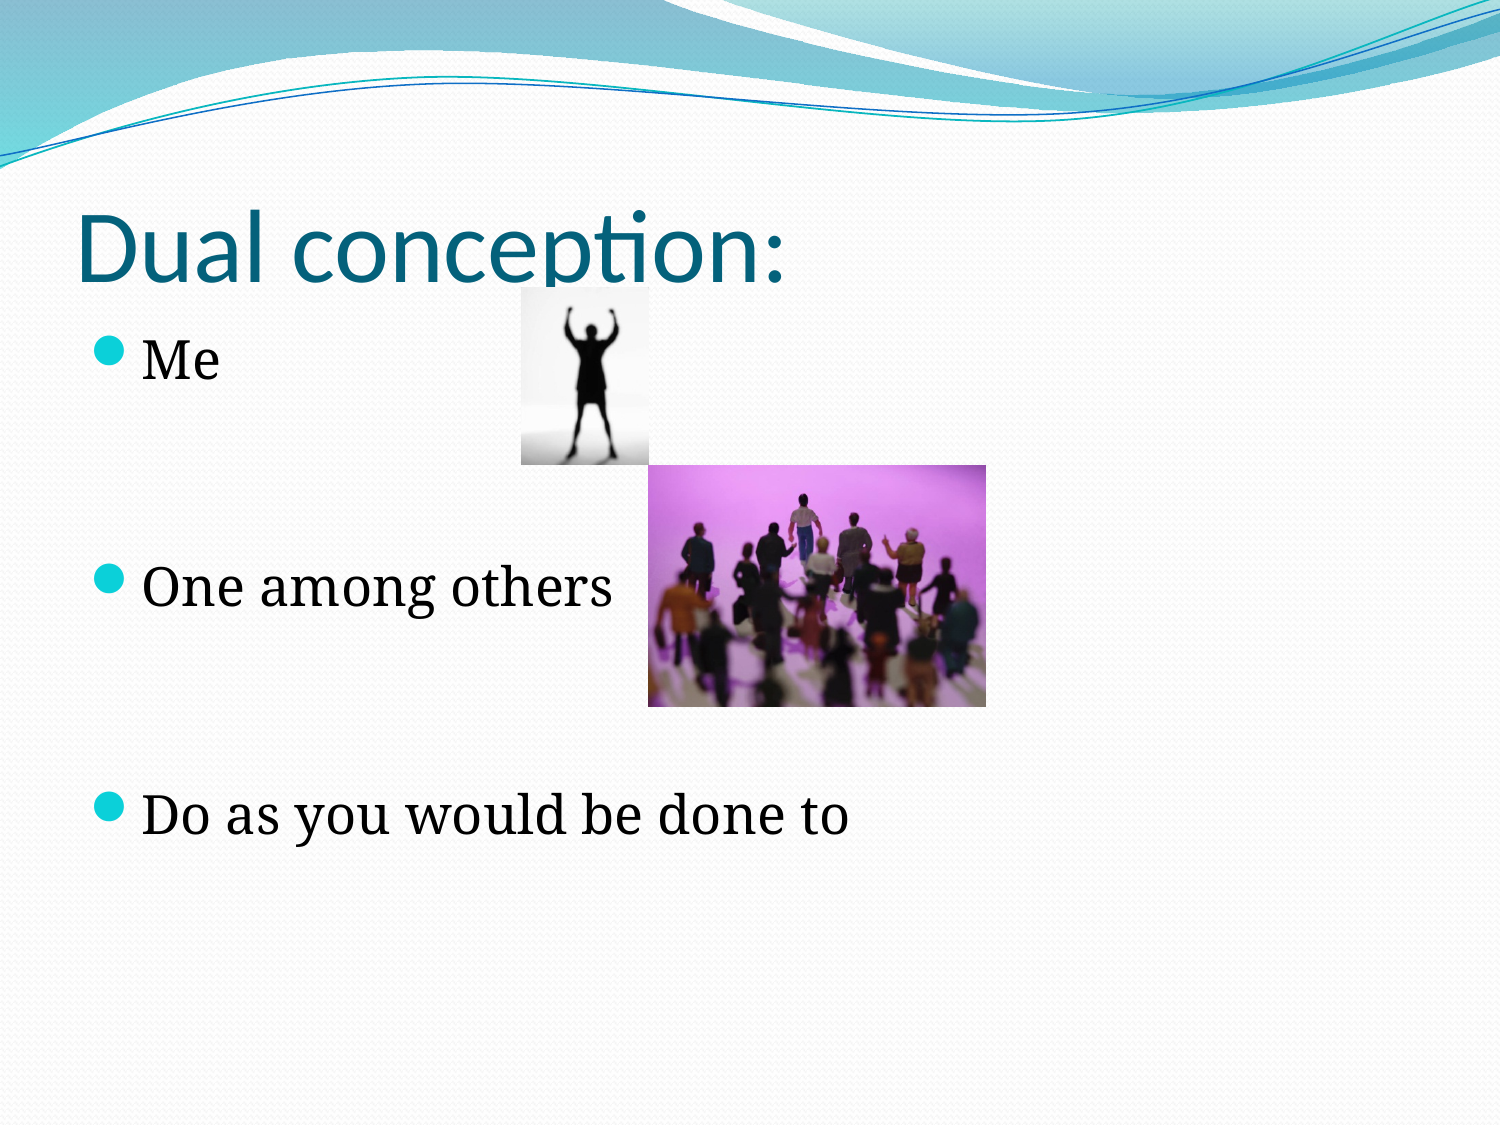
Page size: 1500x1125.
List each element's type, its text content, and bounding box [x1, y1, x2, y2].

list Me One among others Do as you would be done to [75, 317, 1425, 938]
picture [521, 287, 986, 708]
title Dual conception: [75, 115, 1425, 303]
